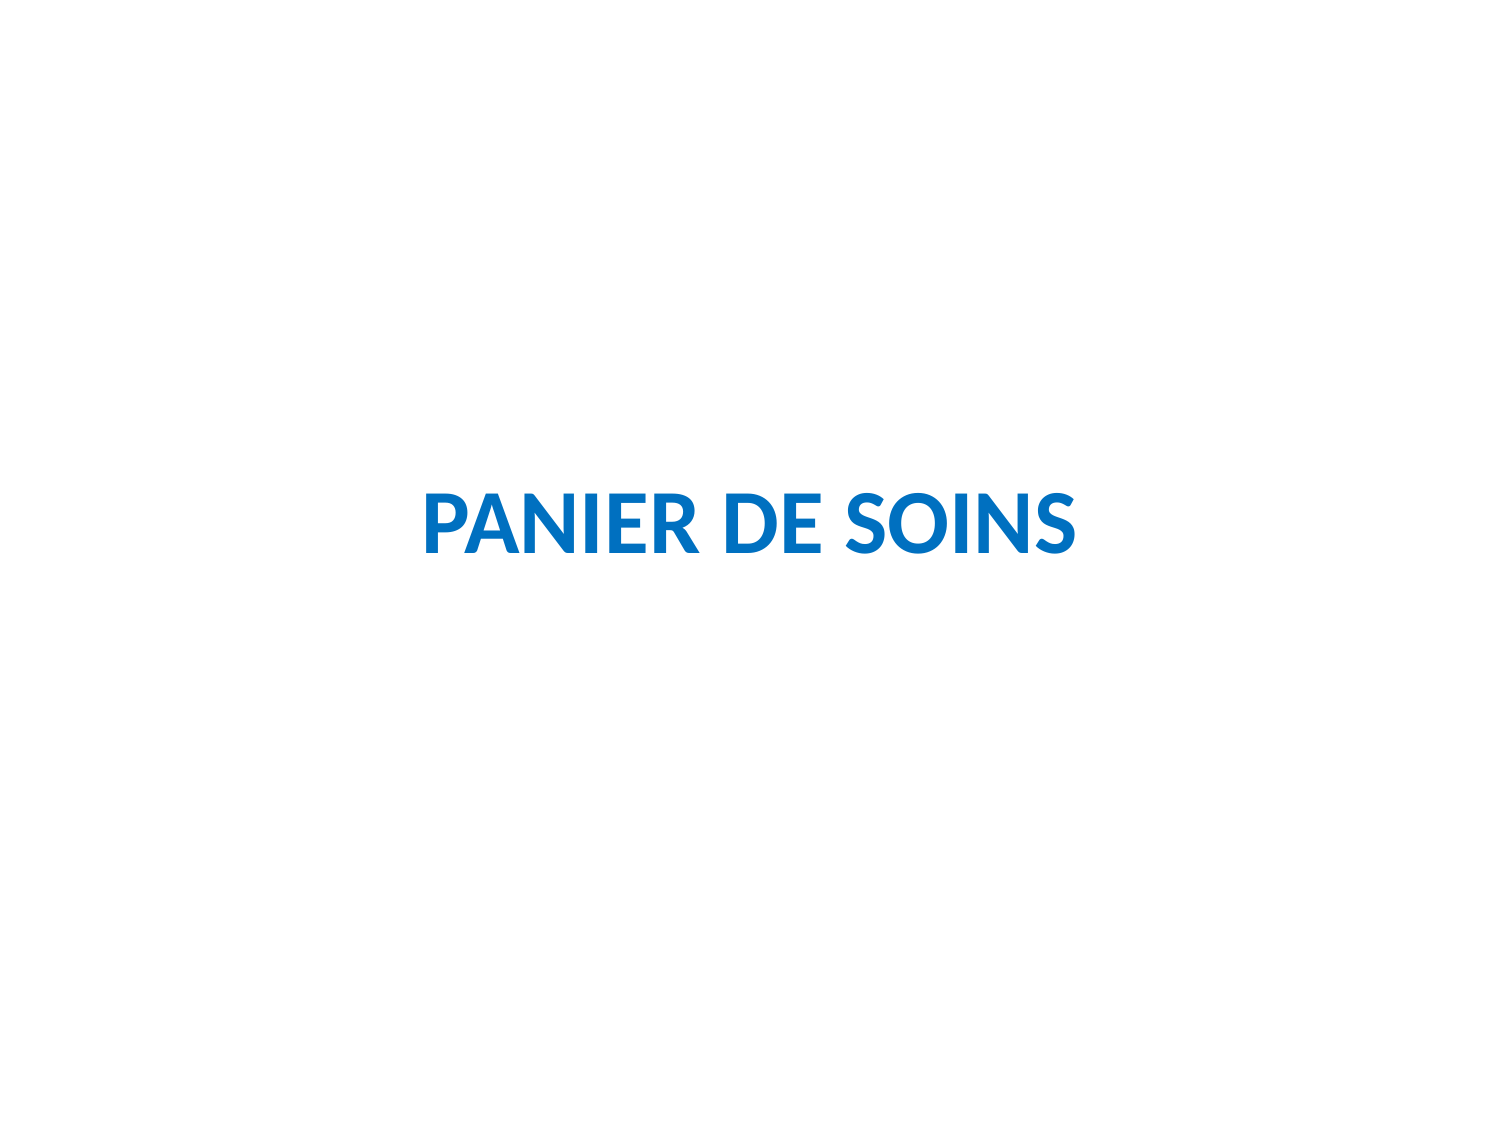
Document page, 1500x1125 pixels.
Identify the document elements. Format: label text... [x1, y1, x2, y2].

list PANIER DE SOINS [75, 262, 1425, 1005]
